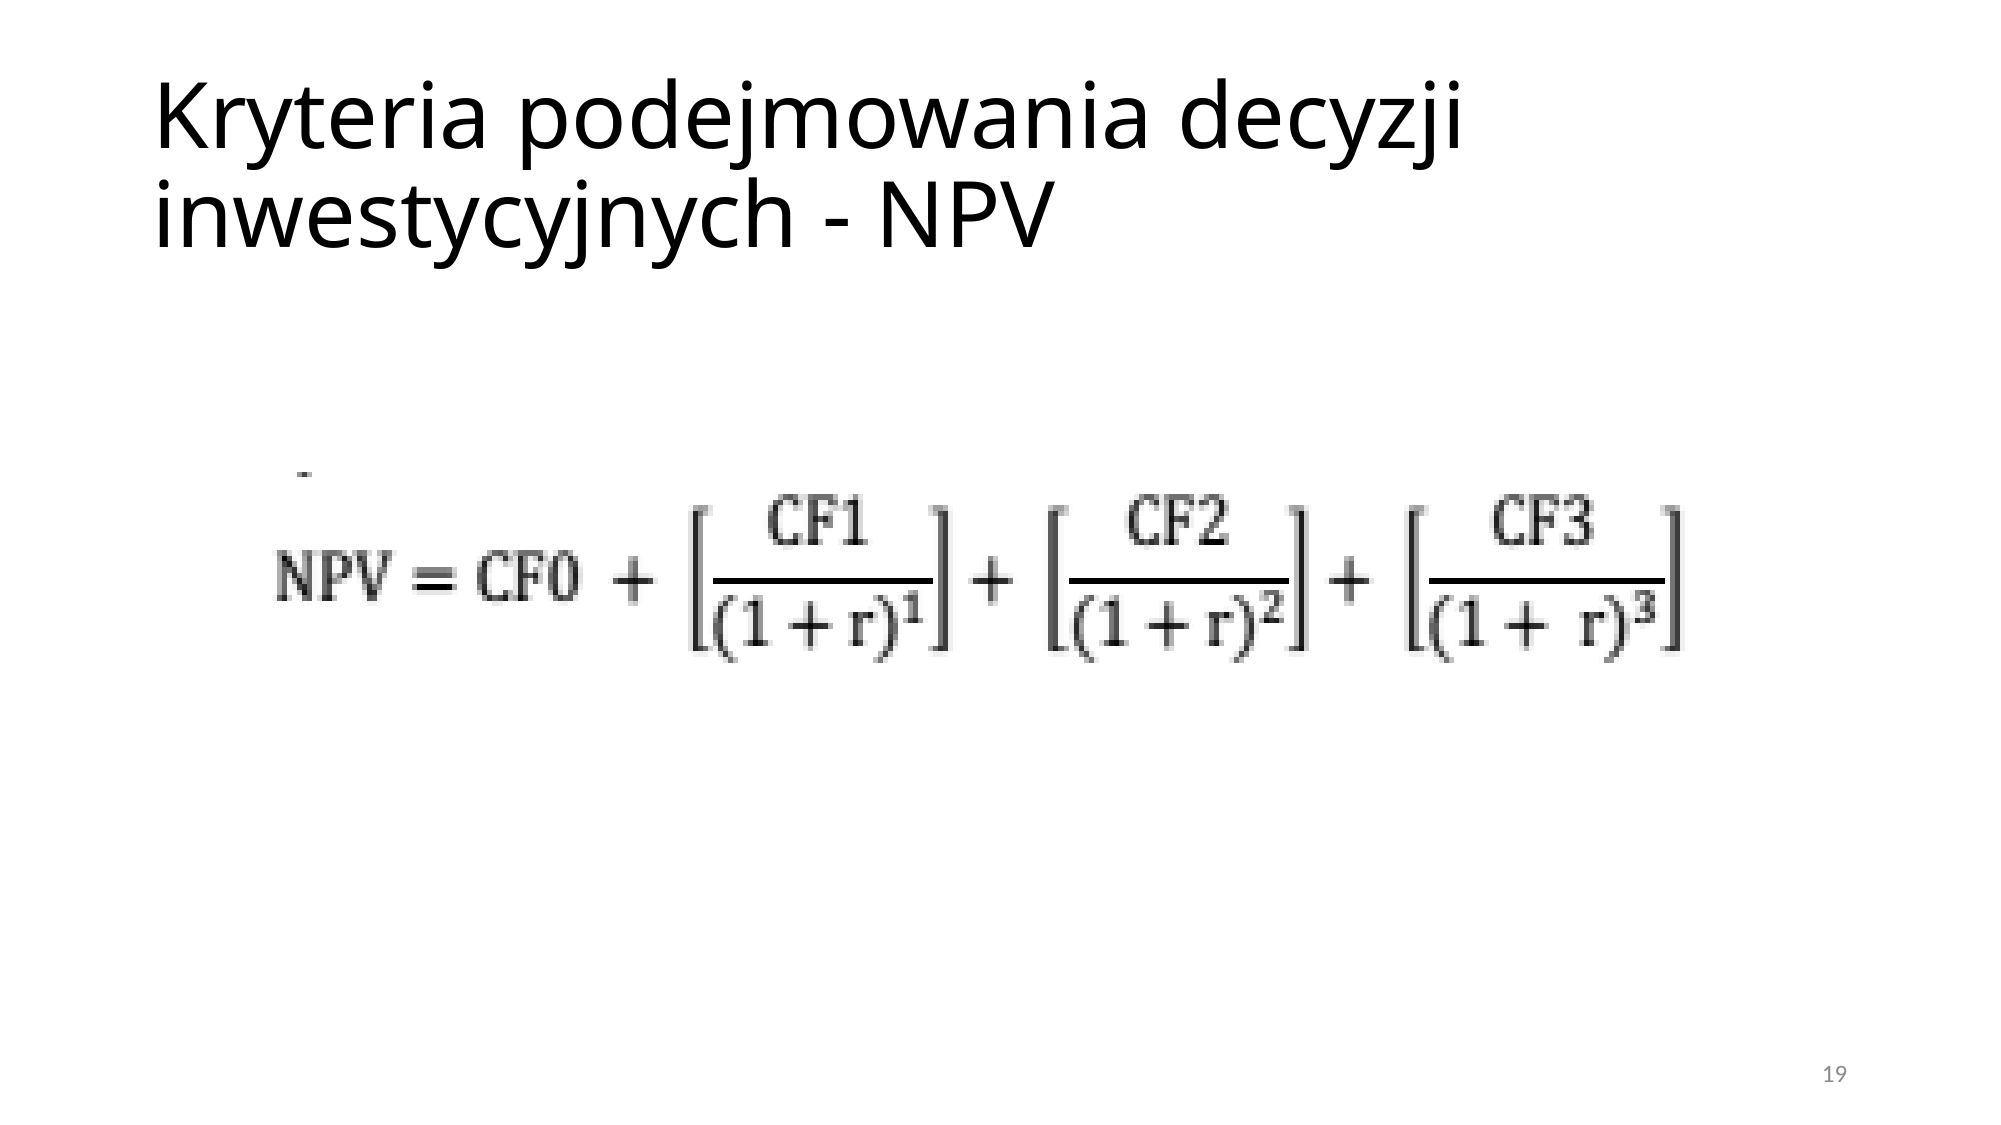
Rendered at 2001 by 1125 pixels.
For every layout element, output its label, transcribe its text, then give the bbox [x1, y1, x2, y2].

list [150, 472, 1745, 709]
title Kryteria podejmowania decyzji inwestycyjnych - NPV [137, 59, 1863, 278]
slide_number 19 [1412, 1042, 1863, 1103]
